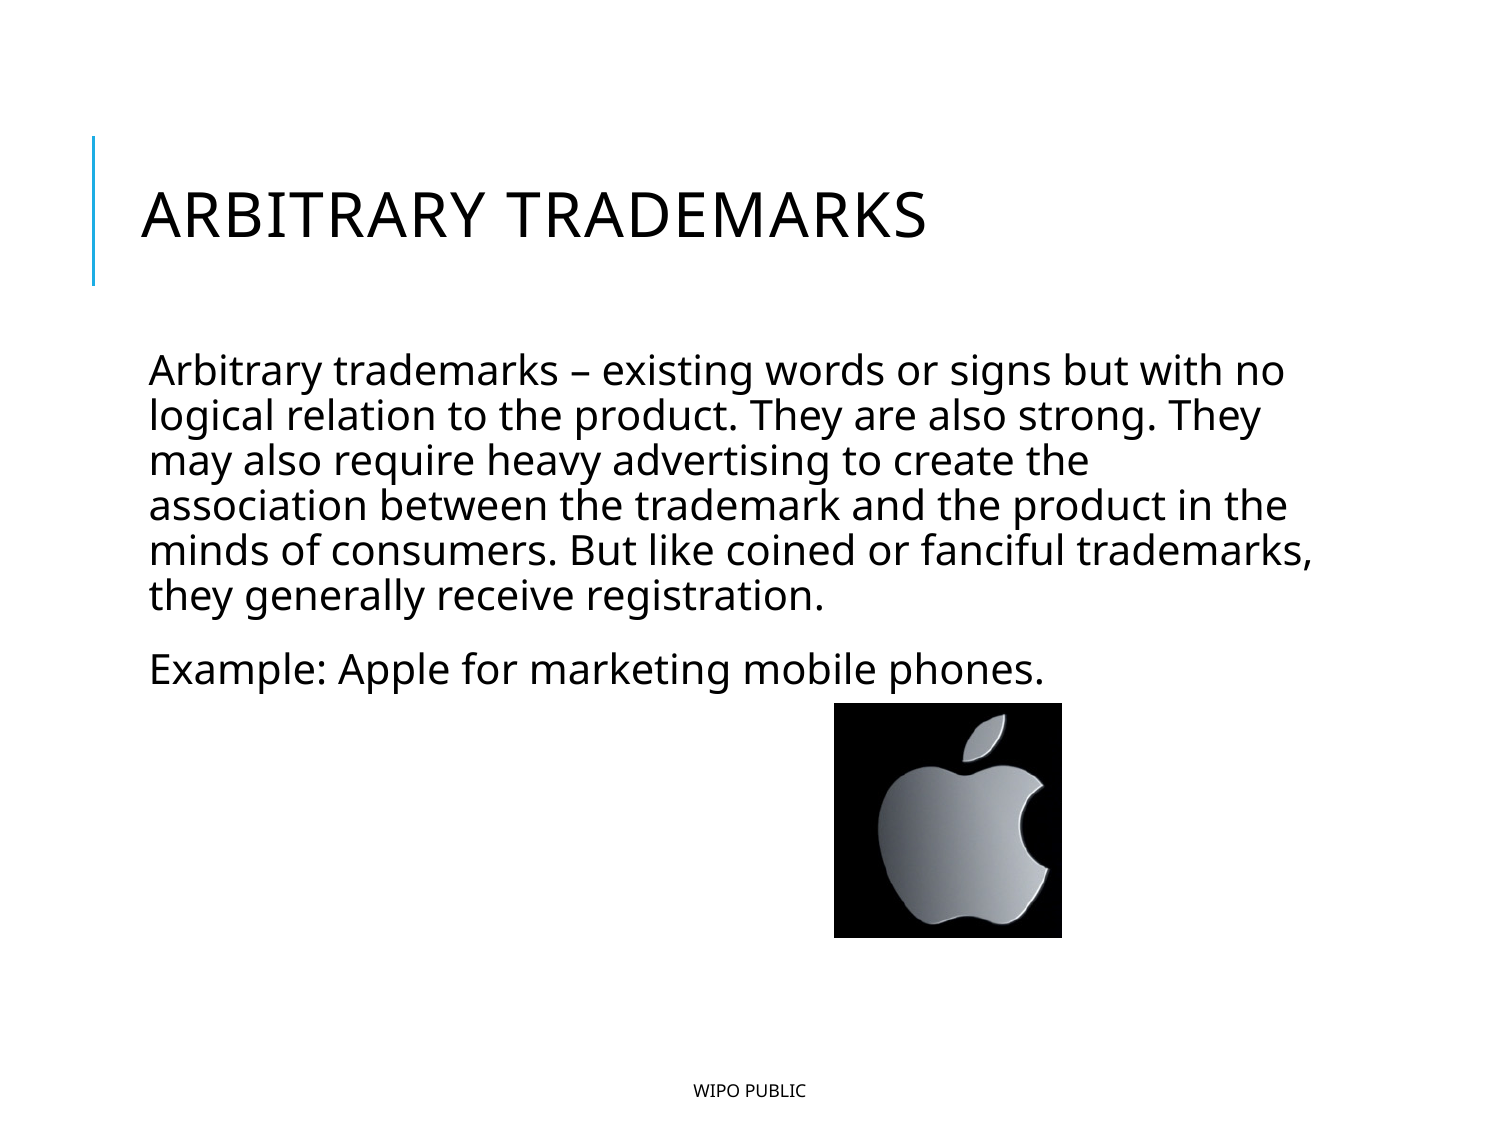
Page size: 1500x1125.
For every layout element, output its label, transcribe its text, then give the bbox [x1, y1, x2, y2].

title Arbitrary trademarks [126, 96, 1322, 341]
picture [834, 703, 1062, 939]
list Arbitrary trademarks – existing words or signs but with no logical relation to the product. They are also strong. They may also require heavy advertising to create the association between the trademark and the product in the minds of consumers. But like coined or fanciful trademarks, they generally receive registration. Example: Apple for marketing mobile phones. [126, 341, 1322, 1035]
